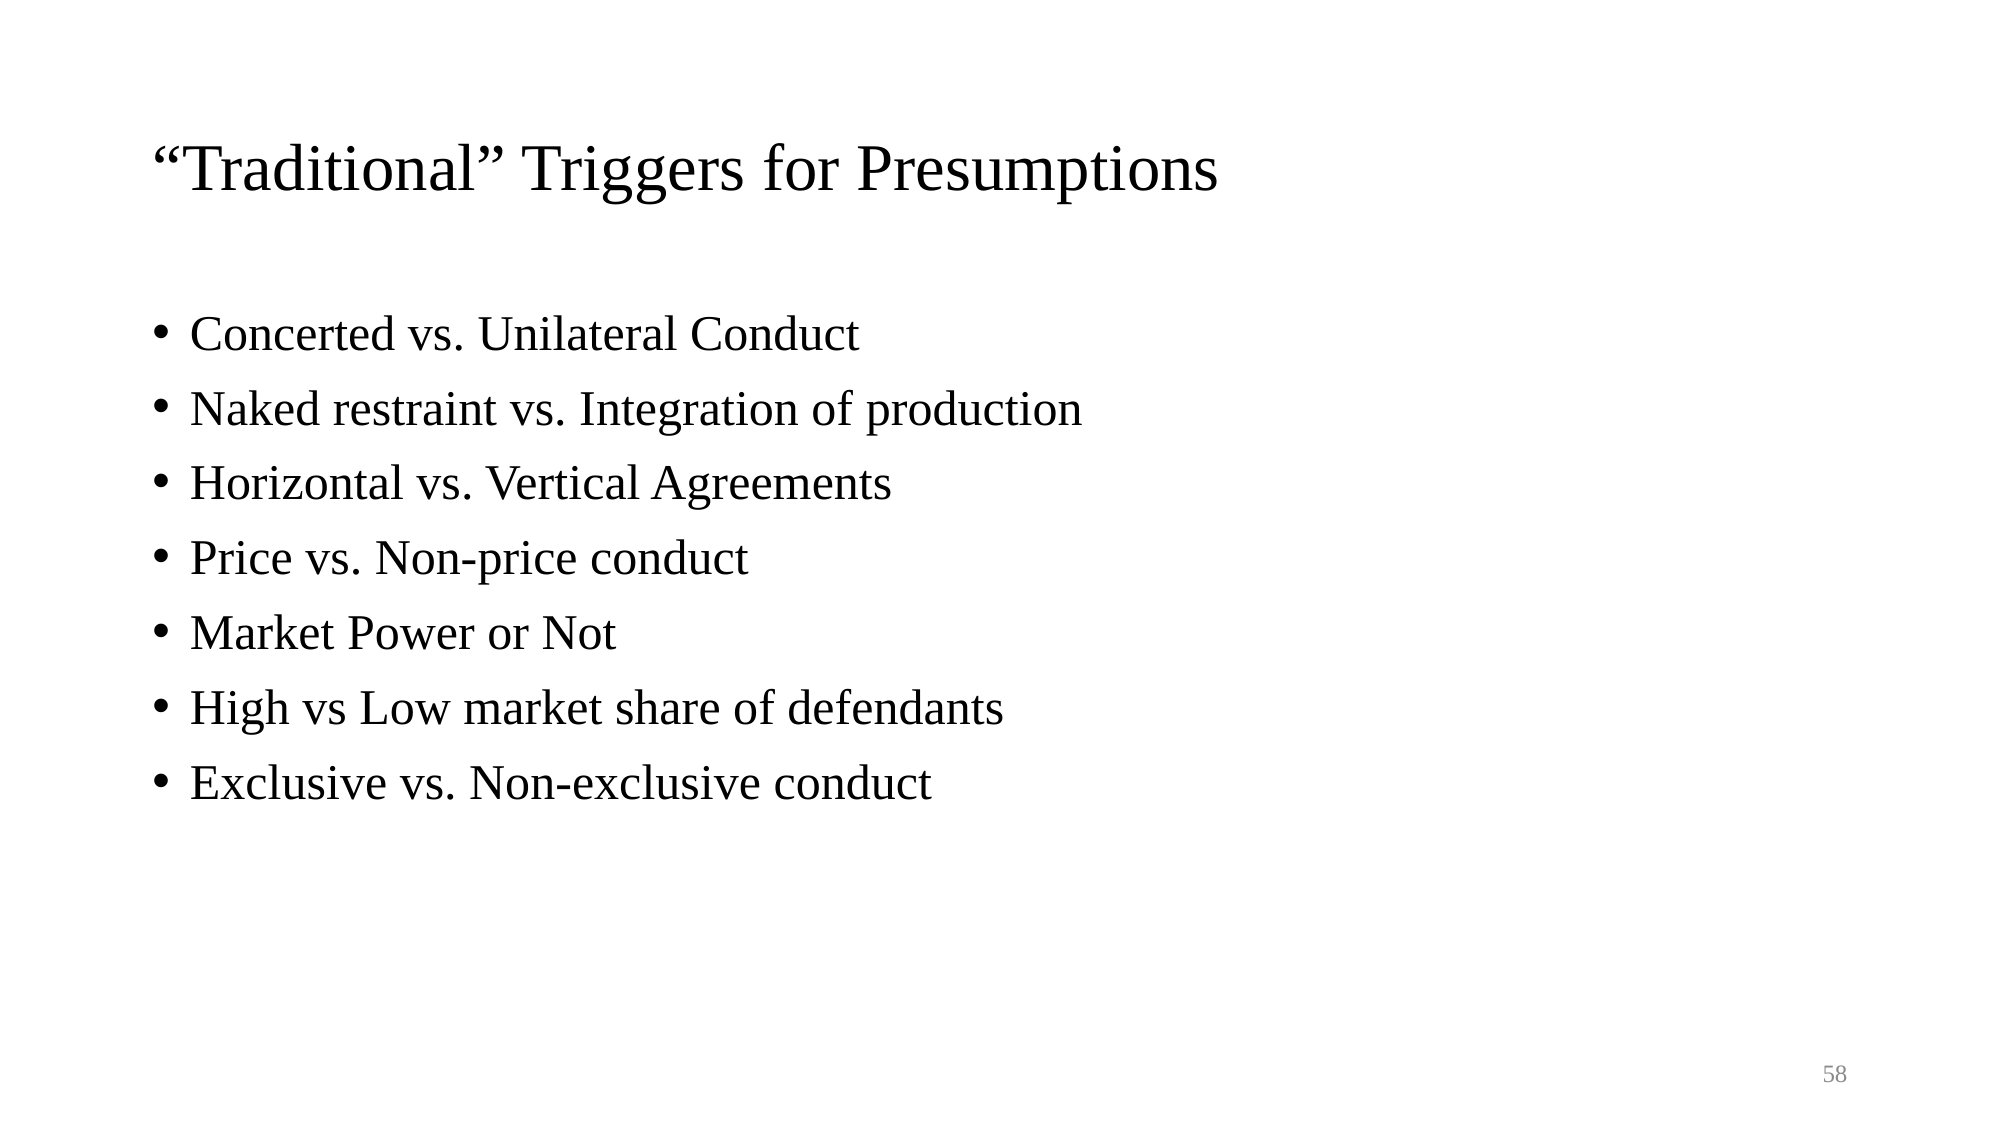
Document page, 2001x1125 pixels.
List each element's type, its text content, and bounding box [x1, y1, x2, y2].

slide_number 58 [1412, 1042, 1863, 1103]
list Concerted vs. Unilateral Conduct Naked restraint vs. Integration of production Horizontal vs. Vertical Agreements Price vs. Non-price conduct Market Power or Not High vs Low market share of defendants Exclusive vs. Non-exclusive conduct [137, 299, 1863, 1014]
title “Traditional” Triggers for Presumptions [137, 59, 1863, 278]
